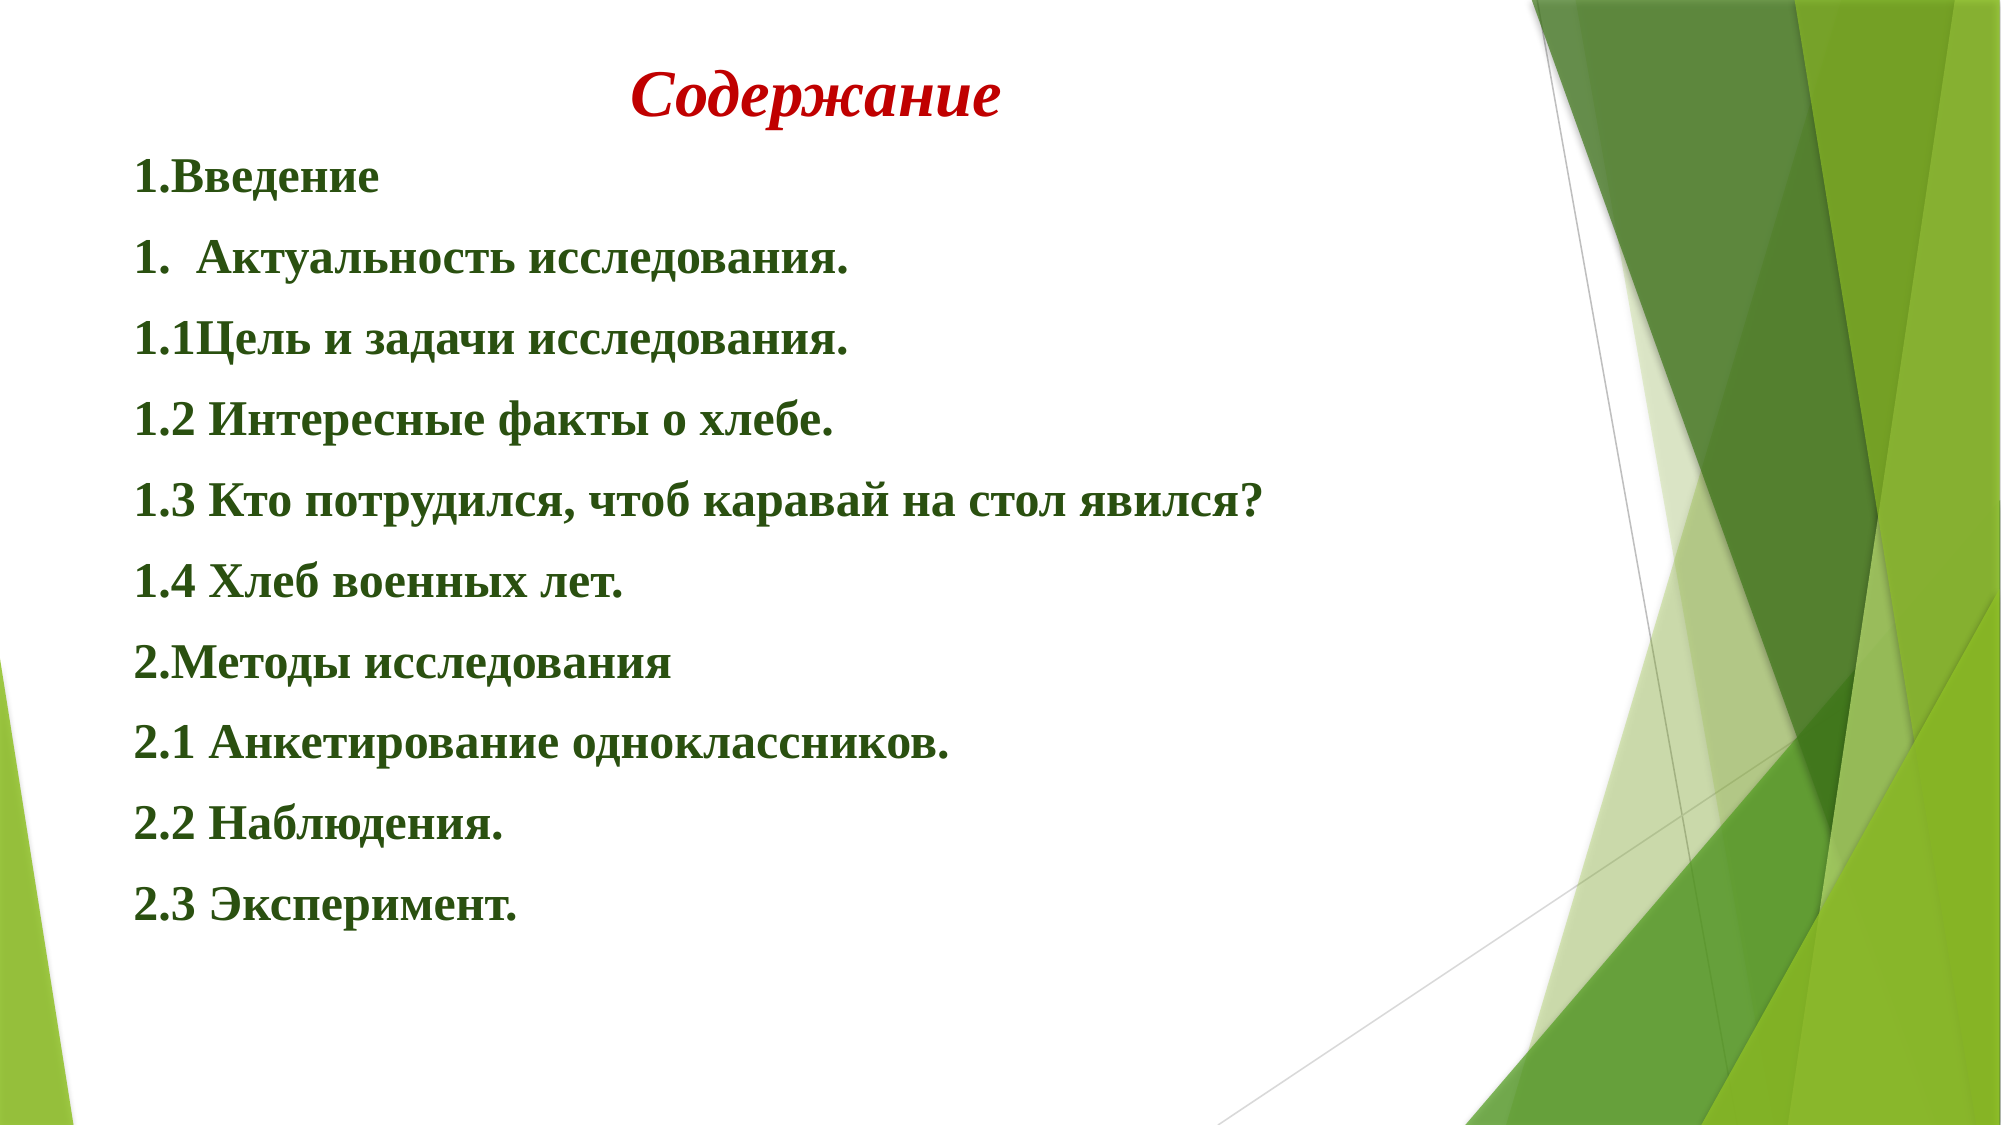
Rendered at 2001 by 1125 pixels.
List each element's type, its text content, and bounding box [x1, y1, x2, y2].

list 1.Введение 1. Актуальность исследования. 1.1Цель и задачи исследования. 1.2 Интересные факты о хлебе. 1.3 Кто потрудился, чтоб каравай на стол явился? 1.4 Хлеб военных лет. 2.Методы исследования 2.1 Анкетирование одноклассников. 2.2 Наблюдения. 2.3 Эксперимент. [118, 135, 1529, 1125]
title Содержание [111, 42, 1522, 259]
